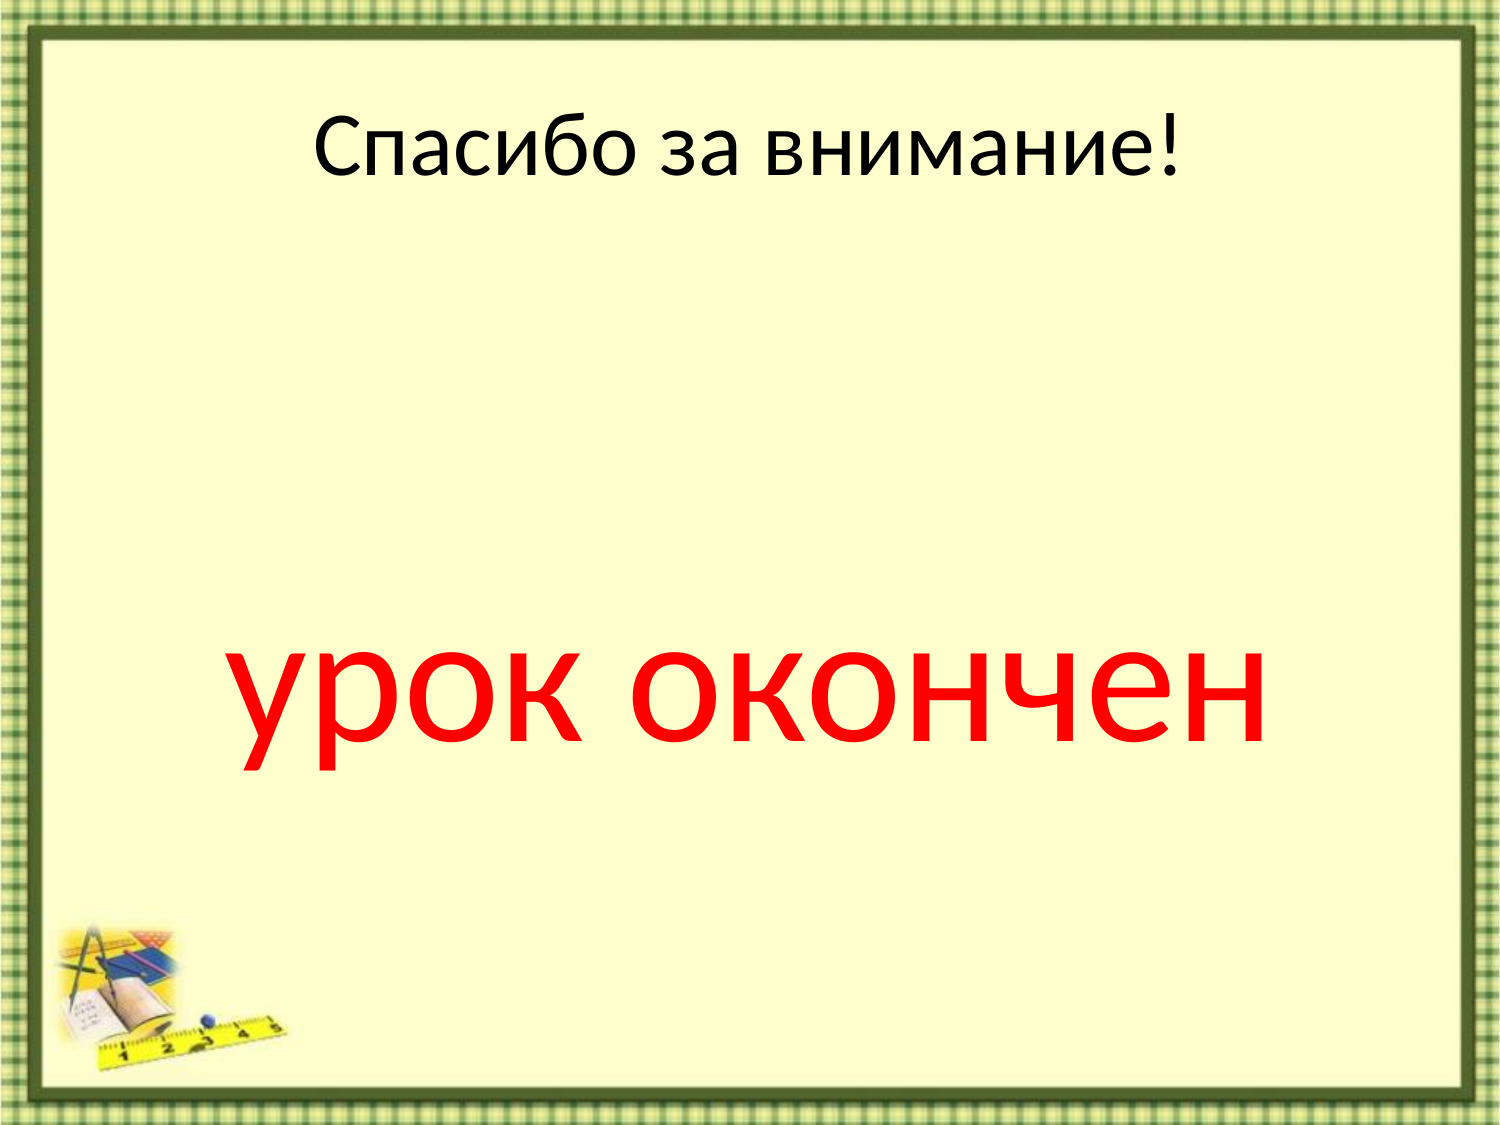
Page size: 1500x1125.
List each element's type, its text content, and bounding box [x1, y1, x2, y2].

title Спасибо за внимание! [75, 45, 1425, 233]
picture [0, 0, 1500, 1125]
list урок окончен [75, 550, 1425, 1005]
